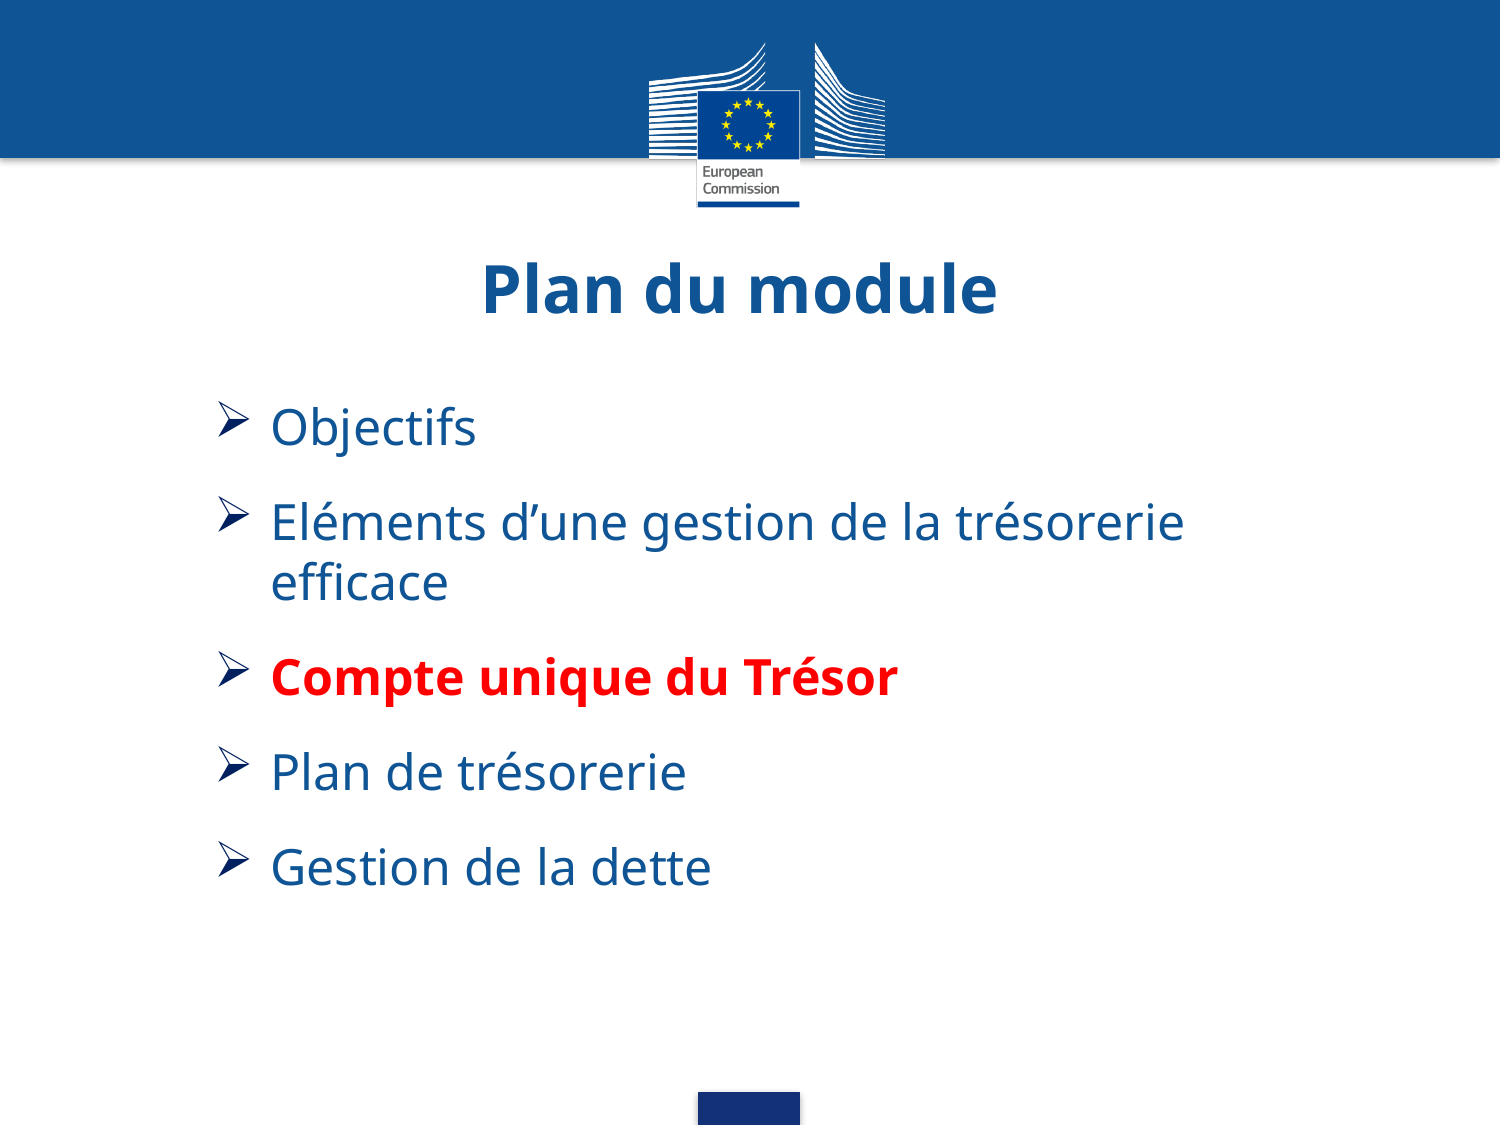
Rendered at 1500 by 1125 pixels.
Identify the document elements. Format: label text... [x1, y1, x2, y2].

title Plan du module [64, 209, 1416, 364]
list Objectifs Eléments d’une gestion de la trésorerie efficace Compte unique du Trésor Plan de trésorerie Gestion de la dette [198, 388, 1340, 1009]
picture [649, 42, 885, 208]
